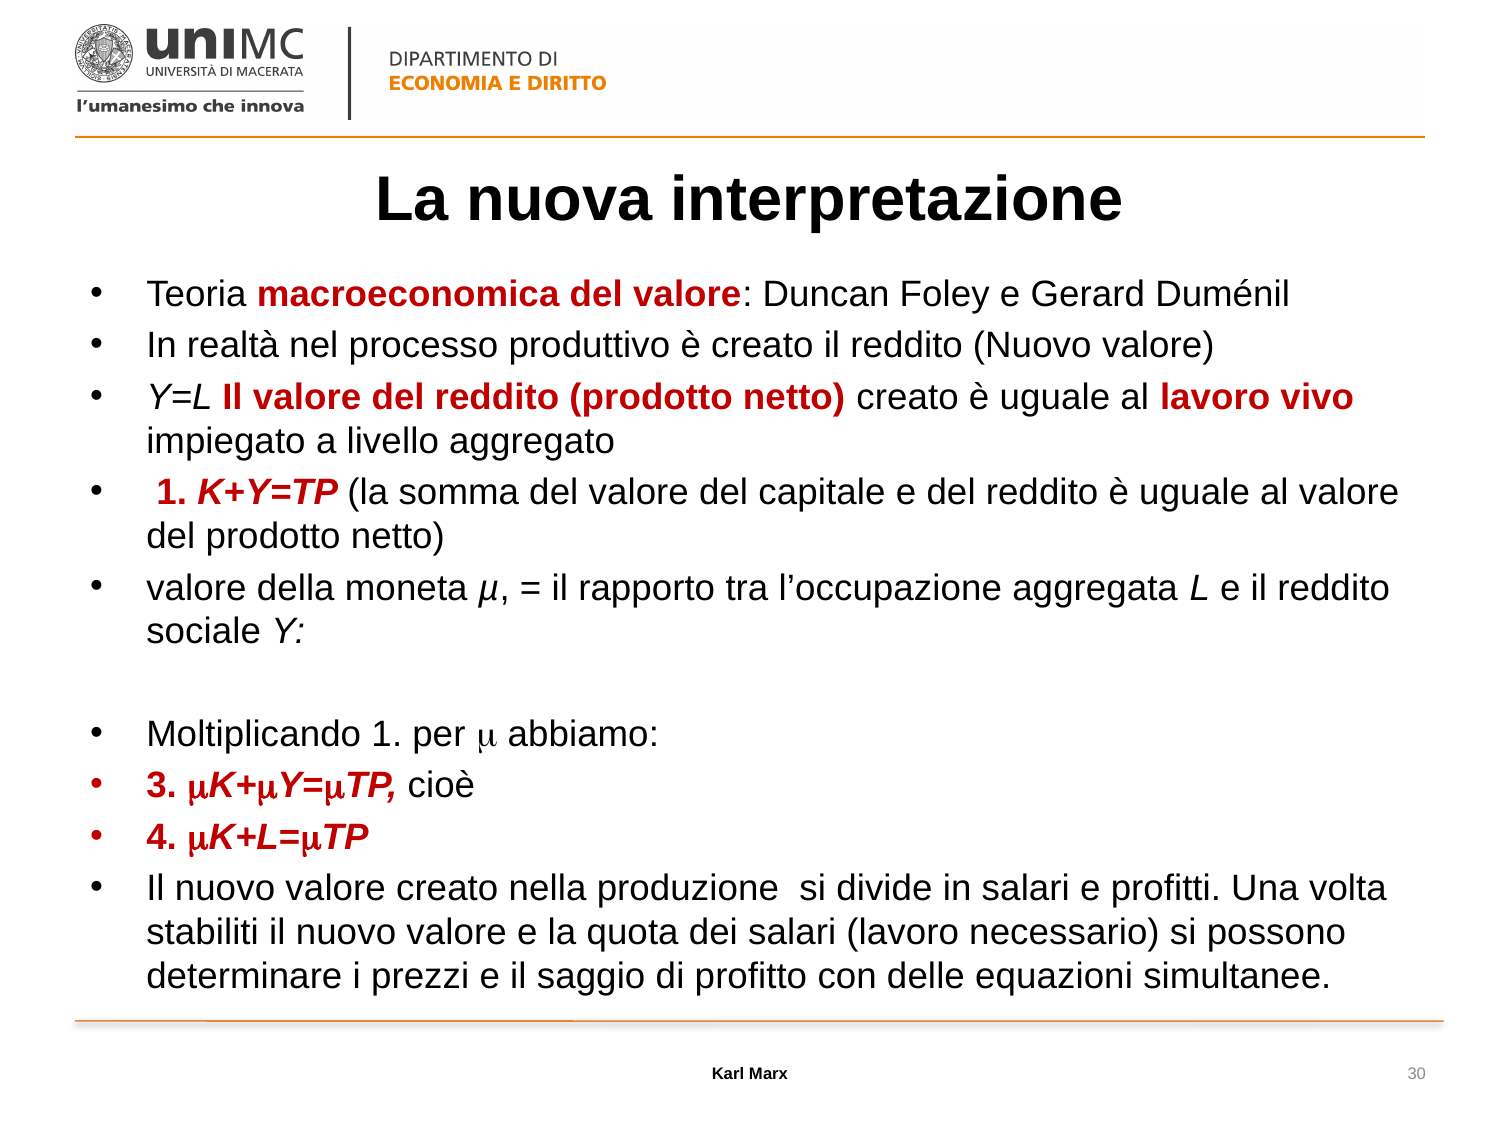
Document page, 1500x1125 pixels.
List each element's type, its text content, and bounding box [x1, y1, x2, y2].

slide_number 30 [1091, 1042, 1442, 1103]
footer Karl Marx [512, 1042, 988, 1103]
title La nuova interpretazione [75, 149, 1425, 241]
picture [75, 24, 1425, 138]
